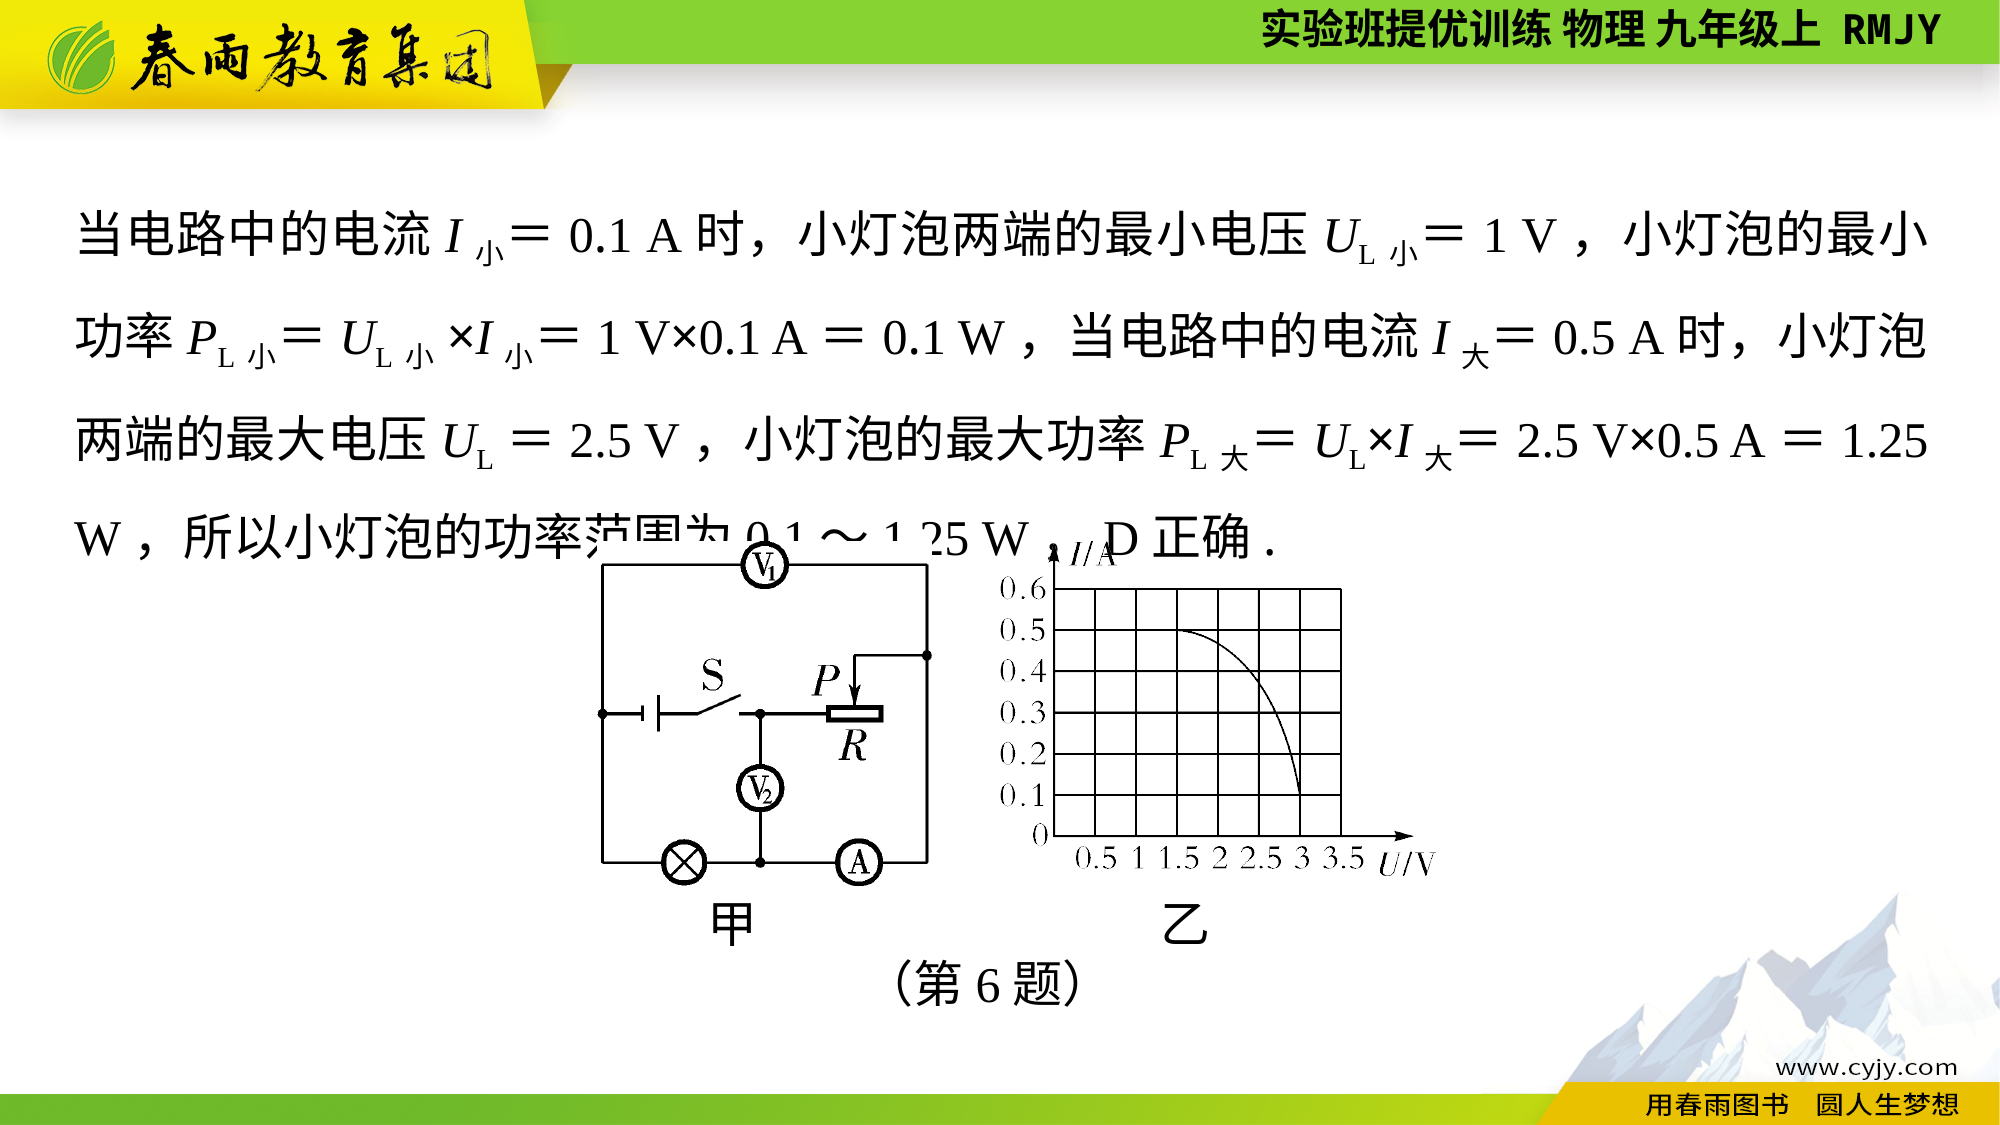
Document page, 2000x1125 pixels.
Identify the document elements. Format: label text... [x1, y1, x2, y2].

picture [0, 0, 2000, 1125]
text_box 甲 乙 （第6题） [692, 885, 1284, 1021]
list 当电路中的电流I小＝0.1 A时，小灯泡两端的最小电压UL小＝1 V，小灯泡的最小功率PL小＝UL小×I小＝1 V×0.1 A＝0.1 W，当电路中的电流I大＝0.5 A时，小灯泡两端的最大电压UL＝2.5 V，小灯泡的最大功率PL大＝UL×I大＝2.5 V×0.5 A＝1.25 W，所以小灯泡的功率范围为0.1～1.25 W，D正确. [59, 160, 1944, 540]
